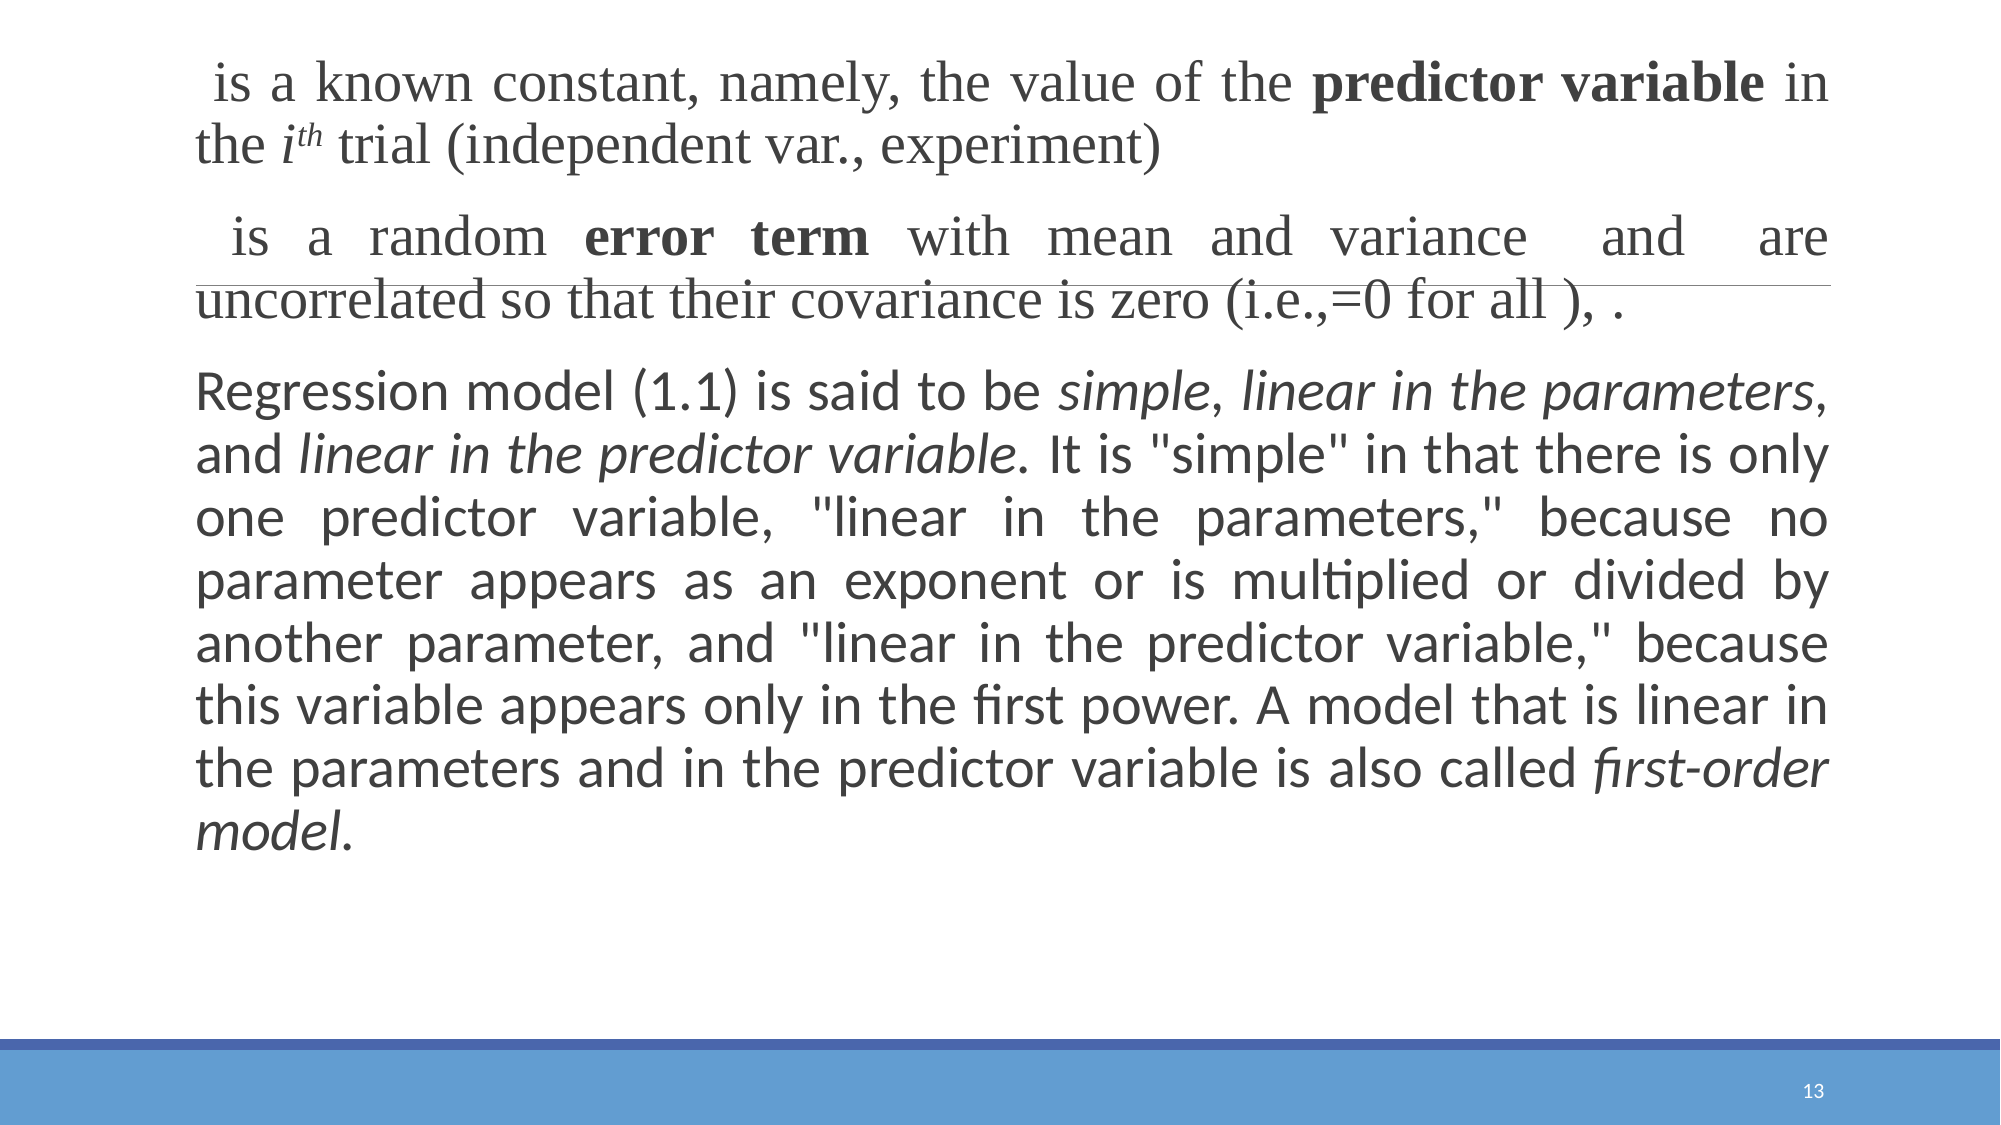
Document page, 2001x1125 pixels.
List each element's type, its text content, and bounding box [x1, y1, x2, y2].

slide_number 13 [1624, 1059, 1840, 1120]
